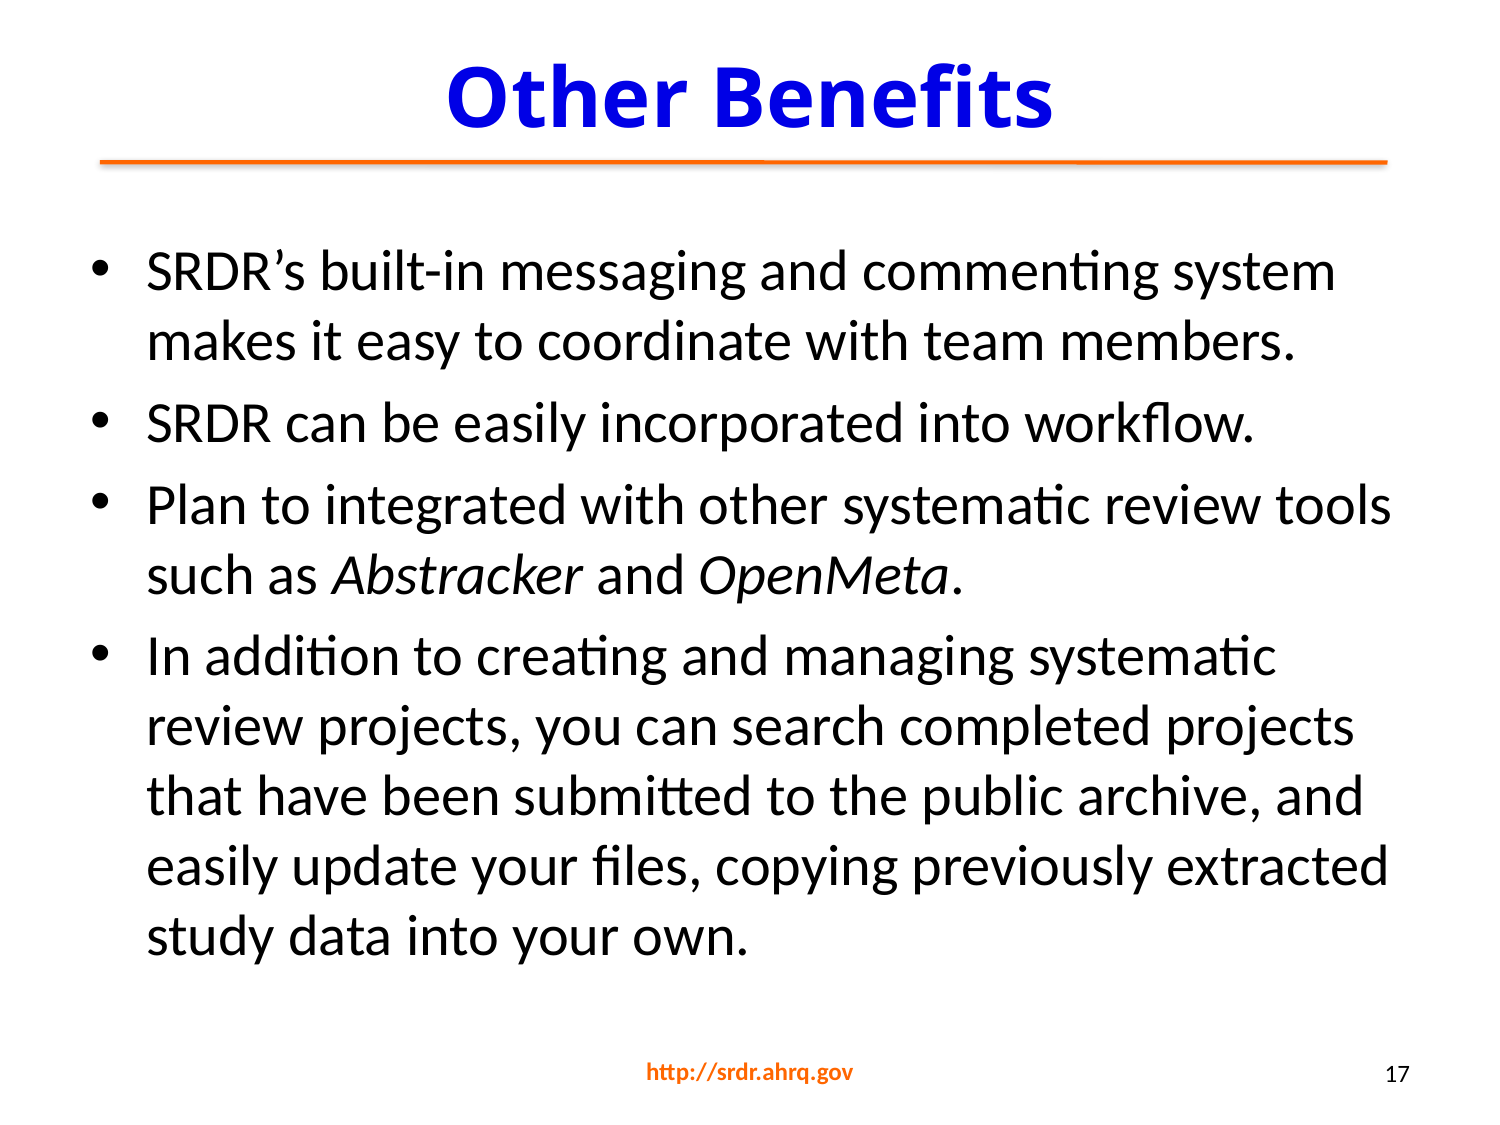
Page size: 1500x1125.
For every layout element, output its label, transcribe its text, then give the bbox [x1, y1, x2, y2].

title Other Benefits [75, 0, 1425, 188]
list SRDR’s built-in messaging and commenting system makes it easy to coordinate with team members. SRDR can be easily incorporated into workflow. Plan to integrated with other systematic review tools such as Abstracker and OpenMeta. In addition to creating and managing systematic review projects, you can search completed projects that have been submitted to the public archive, and easily update your files, copying previously extracted study data into your own. [75, 224, 1425, 1075]
slide_number 17 [1074, 1042, 1425, 1103]
text_box http://srdr.ahrq.gov [512, 1040, 988, 1100]
